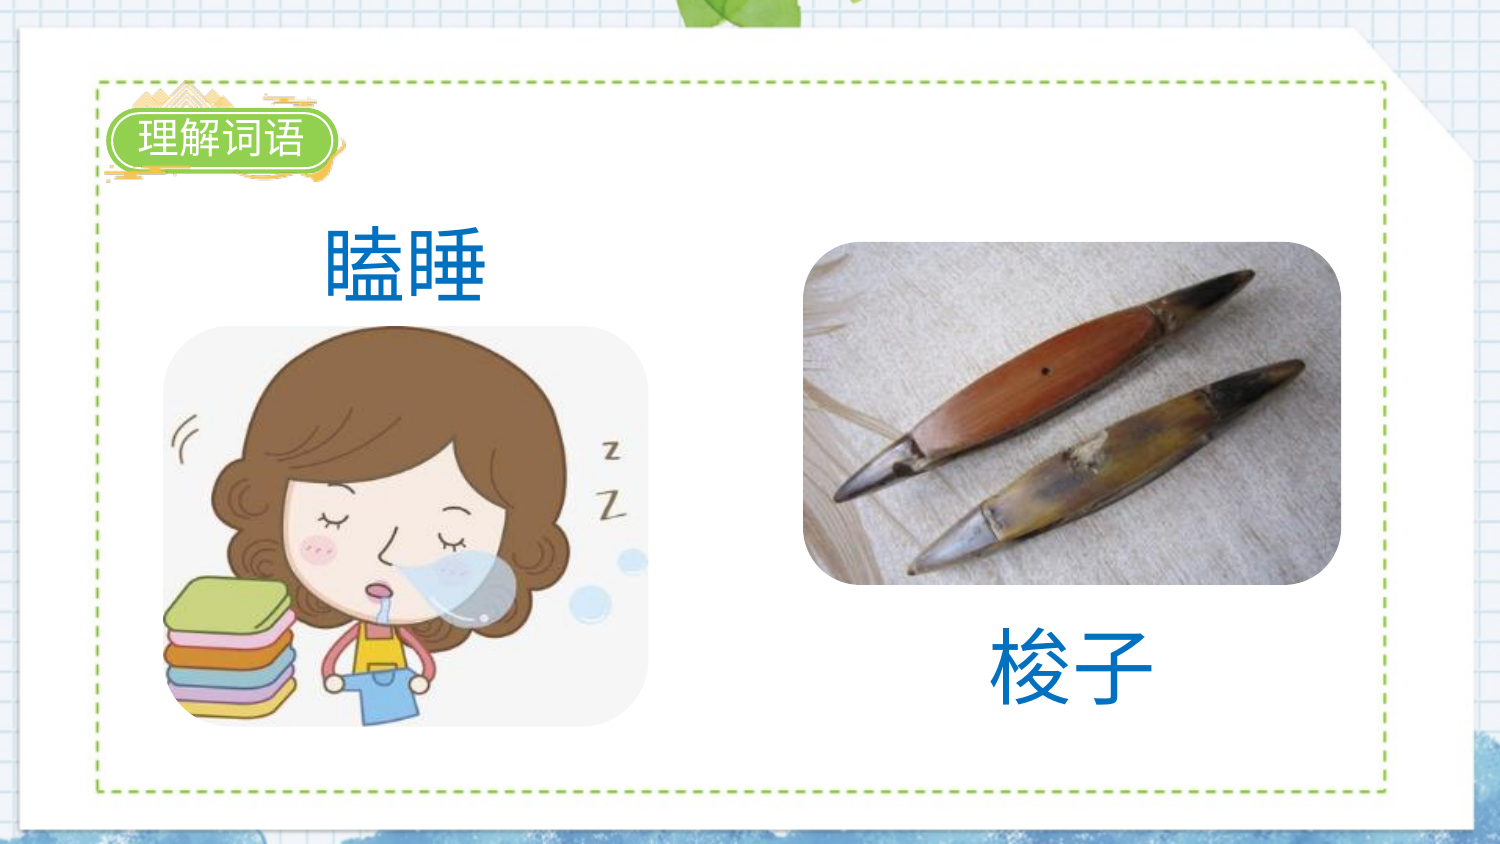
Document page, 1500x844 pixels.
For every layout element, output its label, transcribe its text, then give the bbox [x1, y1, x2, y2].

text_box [104, 80, 346, 183]
text_box 梭子 [936, 608, 1208, 723]
picture [0, 0, 1500, 844]
text_box 瞌睡 [269, 205, 542, 321]
